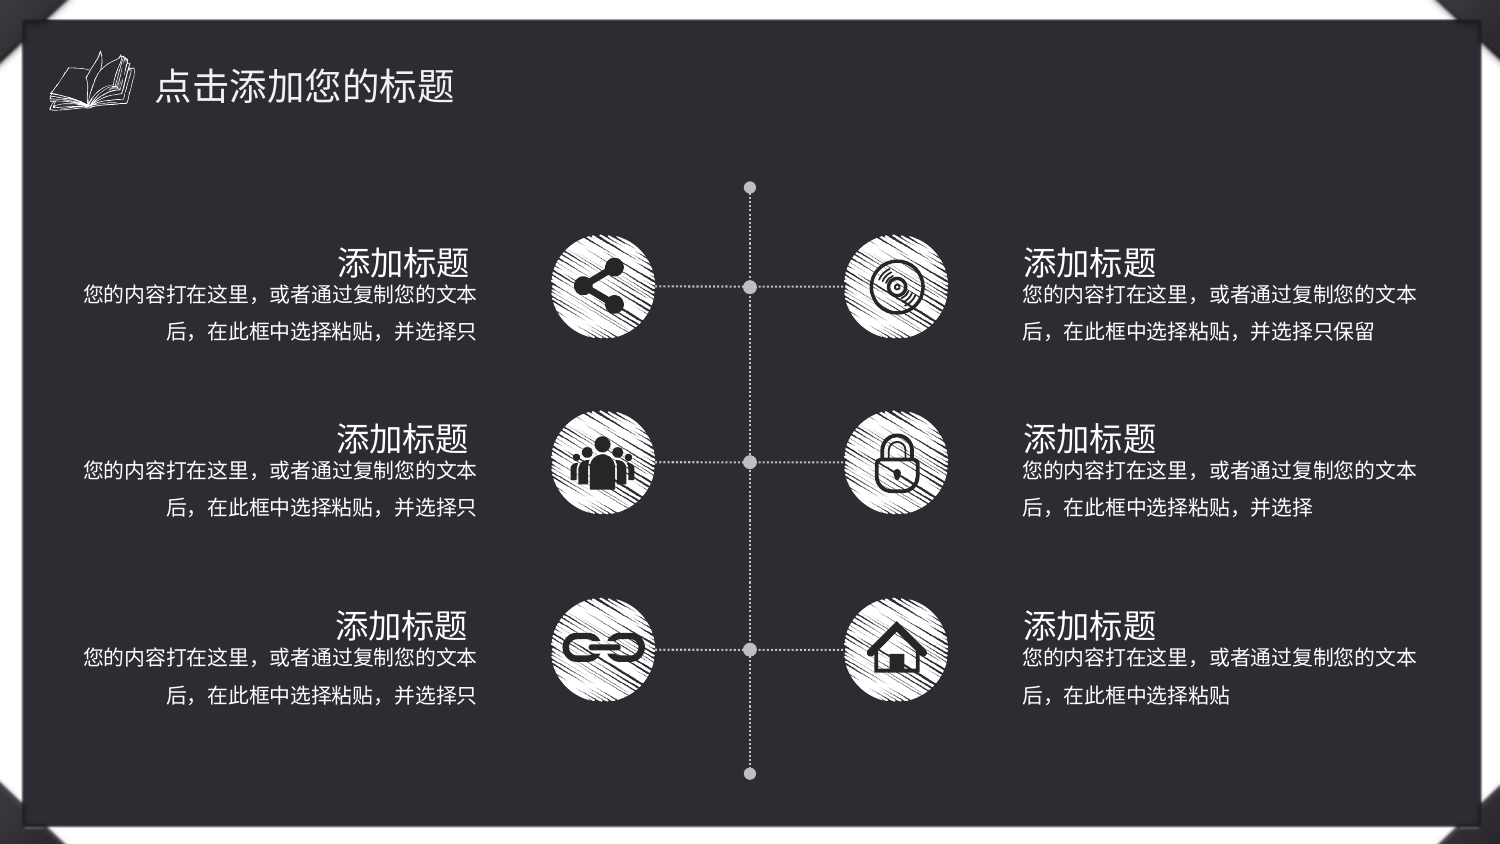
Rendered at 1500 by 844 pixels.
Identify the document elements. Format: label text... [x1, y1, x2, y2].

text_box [1007, 215, 1442, 353]
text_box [874, 433, 920, 494]
text_box [570, 454, 635, 490]
text_box [842, 233, 950, 340]
text_box [581, 446, 593, 458]
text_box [58, 215, 493, 353]
text_box [867, 621, 927, 673]
text_box [549, 409, 657, 516]
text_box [1007, 578, 1442, 717]
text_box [58, 577, 493, 717]
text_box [1007, 390, 1442, 529]
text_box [562, 632, 645, 662]
text_box [574, 257, 624, 314]
text_box [842, 409, 950, 516]
text_box [572, 453, 580, 461]
text_box [549, 233, 657, 340]
text_box [842, 596, 950, 704]
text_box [58, 390, 493, 529]
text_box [742, 187, 757, 774]
text_box 点击添加您的标题 [139, 55, 513, 116]
text_box [612, 446, 624, 458]
picture [0, 0, 1500, 844]
text_box [49, 50, 136, 111]
text_box [594, 436, 611, 453]
text_box [624, 453, 633, 461]
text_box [869, 259, 925, 315]
text_box [549, 596, 657, 704]
